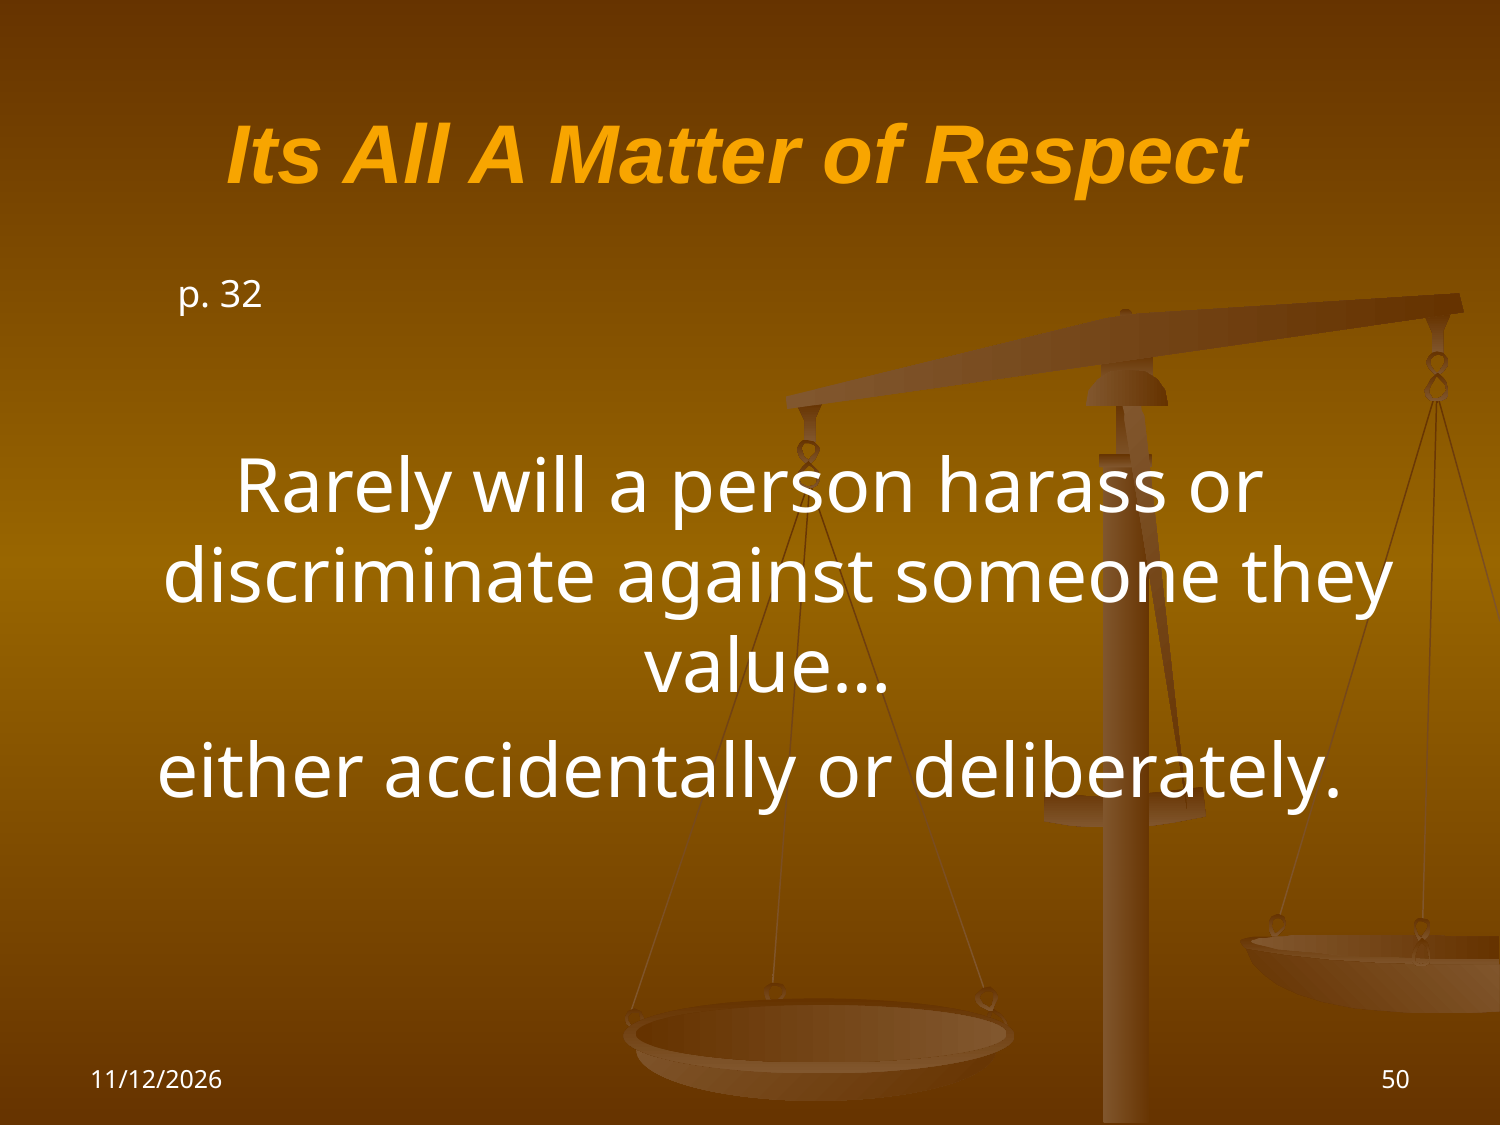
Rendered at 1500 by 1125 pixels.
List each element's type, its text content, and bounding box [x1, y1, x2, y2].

list Rarely will a person harass or discriminate against someone they value… either accidentally or deliberately. [74, 324, 1426, 888]
slide_number 50 [1074, 1029, 1426, 1106]
title Its All A Matter of Respect [62, 124, 1413, 276]
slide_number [74, 1029, 426, 1106]
text_box p. 32 [162, 262, 325, 323]
